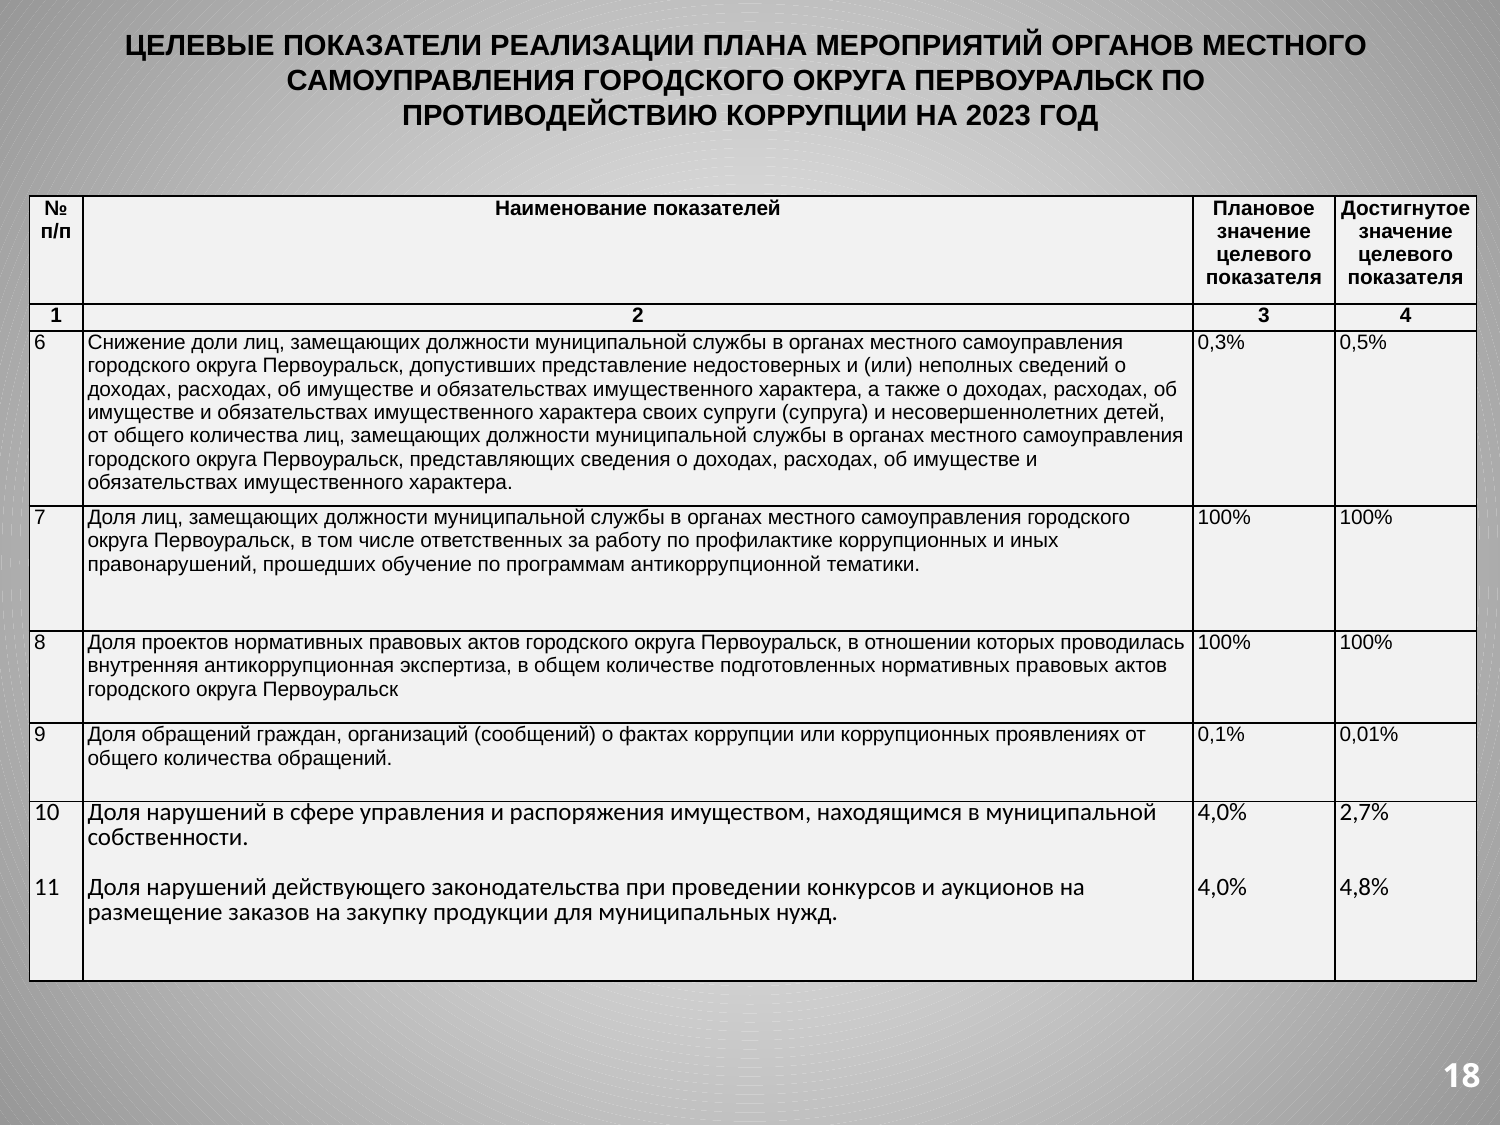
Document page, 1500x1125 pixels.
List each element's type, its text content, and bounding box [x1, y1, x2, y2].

table_header Плановое значение целевого показателя [1194, 197, 1334, 303]
table_cell 6 [30, 332, 82, 505]
table_cell 100% [1336, 632, 1476, 722]
table_cell 8 [30, 632, 82, 722]
table_cell 0,01% [1336, 724, 1476, 801]
table_cell 0,3% [1194, 332, 1334, 505]
table_cell 4 [1336, 305, 1476, 330]
table_cell 3 [1194, 305, 1334, 330]
table_cell Доля нарушений в сфере управления и распоряжения имуществом, находящимся в муниципальной собственности. Доля нарушений действующего законодательства при проведении конкурсов и аукционов на размещение заказов на закупку продукции для муниципальных нужд. [84, 802, 1192, 980]
table_cell 7 [30, 507, 82, 630]
table_cell 0,1% [1194, 724, 1334, 801]
table_cell 100% [1194, 507, 1334, 630]
table_header Наименование показателей [84, 197, 1192, 303]
table_cell 1 [30, 305, 82, 330]
table_cell 0,5% [1336, 332, 1476, 505]
table_cell Снижение доли лиц, замещающих должности муниципальной службы в органах местного самоуправления городского округа Первоуральск, допустивших представление недостоверных и (или) неполных сведений о доходах, расходах, об имуществе и обязательствах имущественного характера, а также о доходах, расходах, об имуществе и обязательствах имущественного характера своих супруги (супруга) и несовершеннолетних детей, от общего количества лиц, замещающих должности муниципальной службы в органах местного самоуправления городского округа Первоуральск, представляющих сведения о доходах, расходах, об имуществе и обязательствах имущественного характера. [84, 332, 1192, 505]
table_cell 9 [30, 724, 82, 801]
table_cell 10 11 [30, 802, 82, 980]
table_header № п/п [30, 197, 82, 303]
table_cell Доля обращений граждан, организаций (сообщений) о фактах коррупции или коррупционных проявлениях от общего количества обращений. [84, 724, 1192, 801]
table_cell Доля проектов нормативных правовых актов городского округа Первоуральск, в отношении которых проводилась внутренняя антикоррупционная экспертиза, в общем количестве подготовленных нормативных правовых актов городского округа Первоуральск [84, 632, 1192, 722]
table_cell 2,7% 4,8% [1336, 802, 1476, 980]
table_header Достигнутое значение целевого показателя [1336, 197, 1476, 303]
table_cell 2 [84, 305, 1192, 330]
table_cell 4,0% 4,0% [1194, 802, 1334, 980]
table_cell Доля лиц, замещающих должности муниципальной службы в органах местного самоуправления городского округа Первоуральск, в том числе ответственных за работу по профилактике коррупционных и иных правонарушений, прошедших обучение по программам антикоррупционной тематики. [84, 507, 1192, 630]
text_box 18 [1423, 1046, 1500, 1102]
table_cell 100% [1194, 632, 1334, 722]
text_box ЦЕЛЕВЫЕ ПОКАЗАТЕЛИ РЕАЛИЗАЦИИ ПЛАНА МЕРОПРИЯТИЙ ОРГАНОВ МЕСТНОГО САМОУПРАВЛЕНИЯ ГОРОДСКОГО ОКРУГА ПЕРВОУРАЛЬСК ПО ПРОТИВОДЕЙСТВИЮ КОРРУПЦИИ НА 2023 ГОД [84, 19, 1408, 139]
table_cell 100% [1336, 507, 1476, 630]
